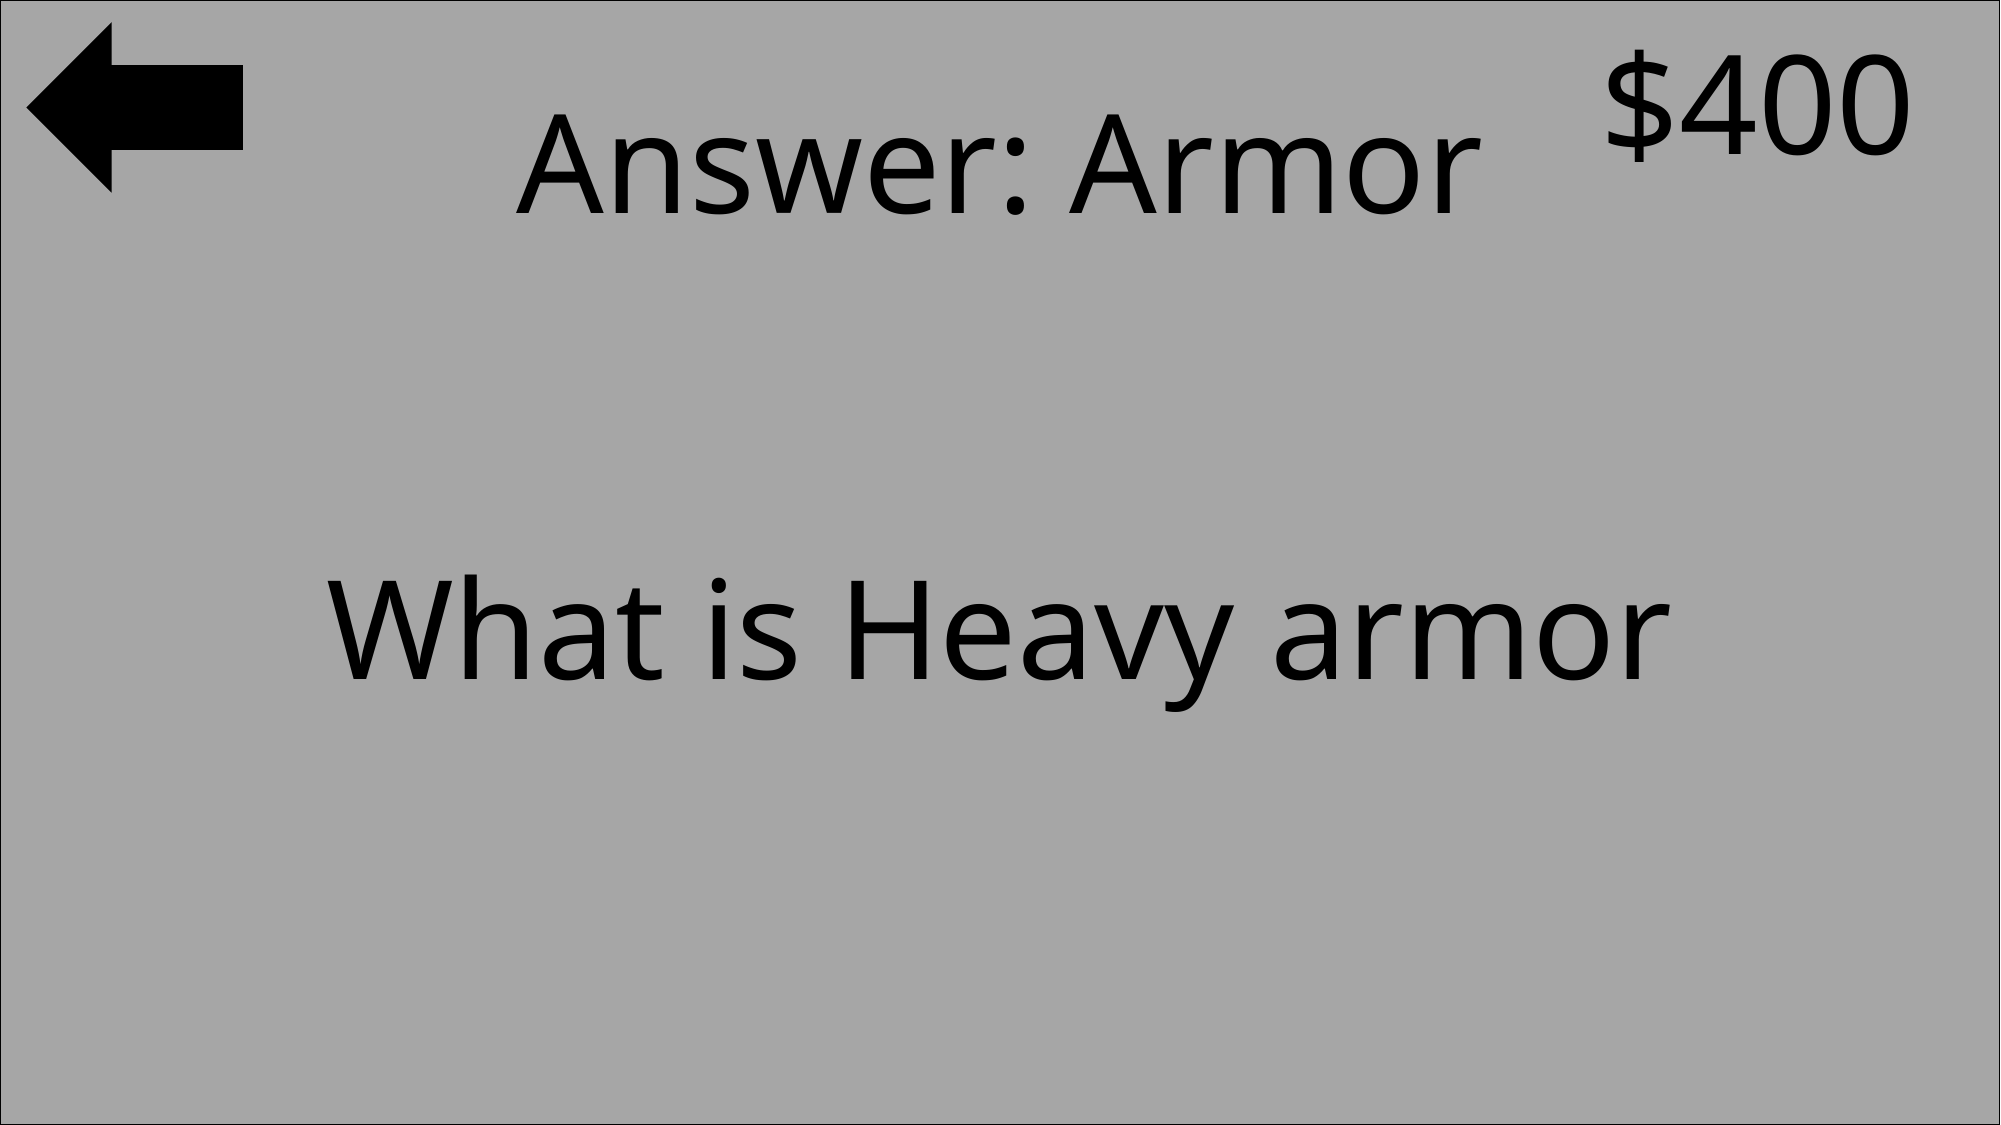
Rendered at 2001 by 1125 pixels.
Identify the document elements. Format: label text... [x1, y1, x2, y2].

text_box $400 [1516, 1, 2000, 219]
text_box Answer: Armor [137, 59, 1863, 278]
text_box [26, 22, 243, 193]
text_box [0, 0, 2000, 1125]
text_box What is Heavy armor [137, 553, 1863, 760]
